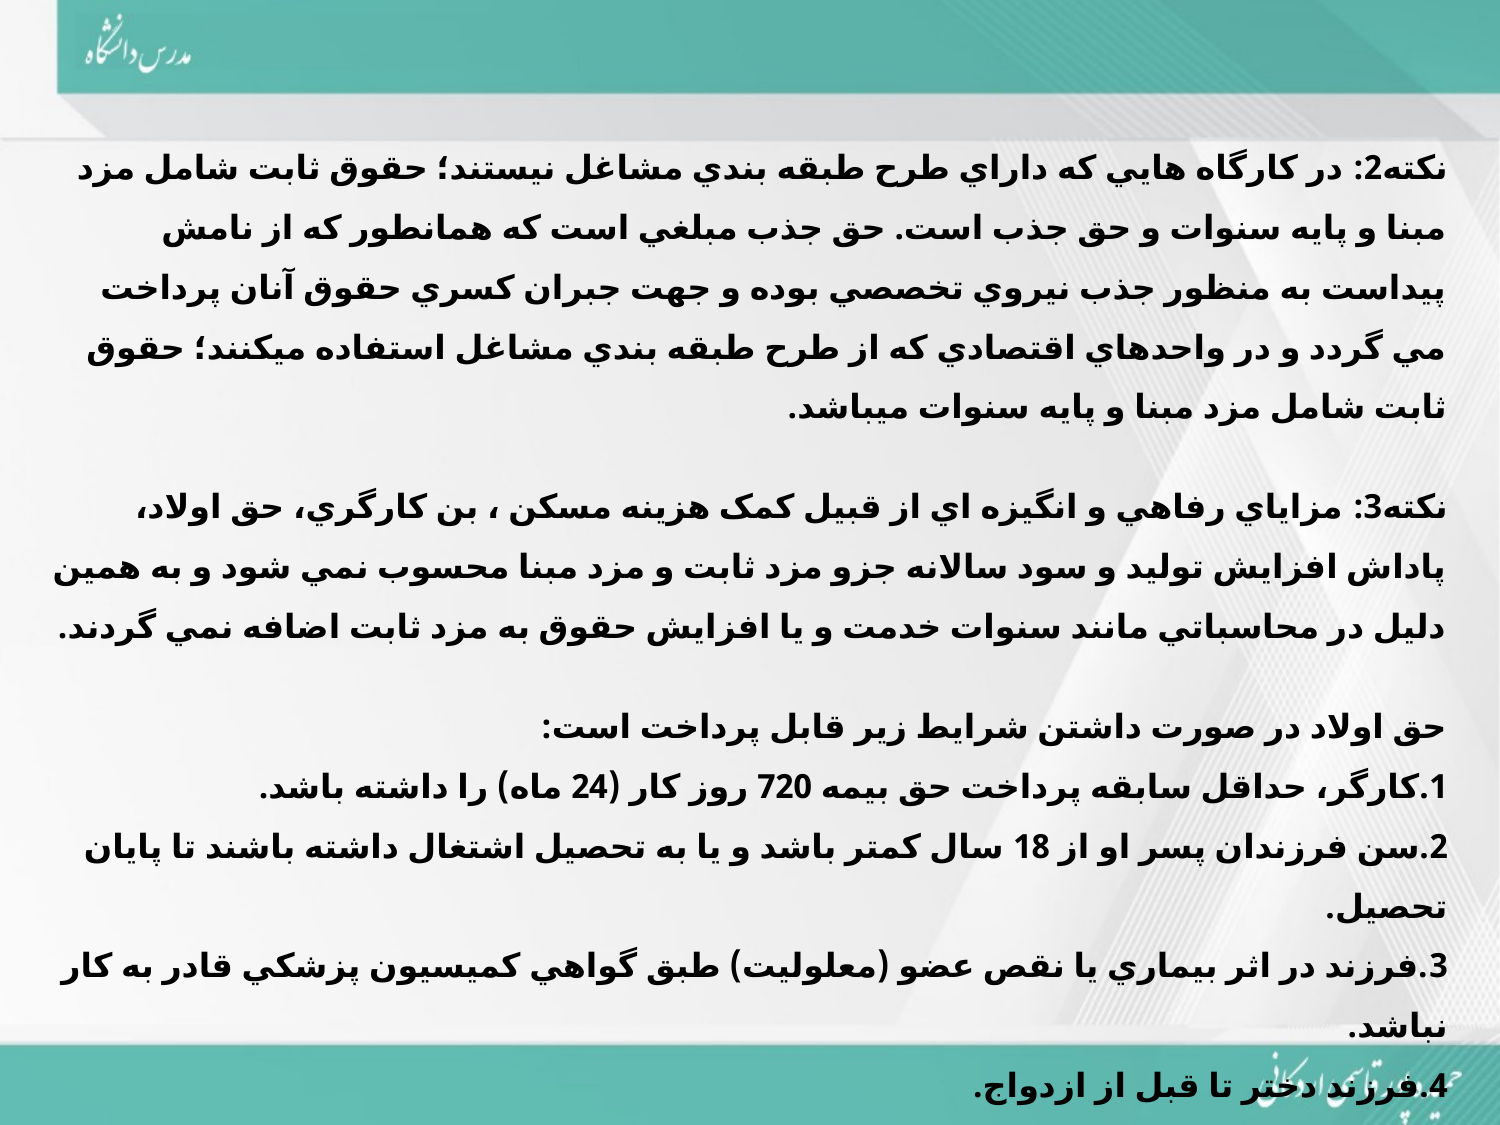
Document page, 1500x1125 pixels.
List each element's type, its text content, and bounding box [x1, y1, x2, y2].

text_box نکته2: در کارگاه هايي که داراي طرح طبقه بندي مشاغل نيستند؛ حقوق ثابت شامل مزد مبنا و پايه سنوات و حق جذب است. حق جذب مبلغي است که همانطور که از نامش پيداست به منظور جذب نيروي تخصصي بوده و جهت جبران کسري حقوق آنان پرداخت مي گردد و در واحدهاي اقتصادي که از طرح طبقه بندي مشاغل استفاده مي­کنند؛ حقوق ثابت شامل مزد مبنا و پايه سنوات مي­باشد. نکته3: مزاياي رفاهي و انگيزه اي از قبيل کمک هزينه مسکن ، بن کارگري، حق اولاد، پاداش افزايش توليد و سود سالانه جزو مزد ثابت و مزد مبنا محسوب نمي شود و به همين دليل در محاسباتي مانند سنوات خدمت و يا افزايش حقوق به مزد ثابت اضافه نمي گردند. حق اولاد در صورت داشتن شرايط زير قابل پرداخت است: 1.کارگر، حداقل سابقه پرداخت حق بيمه 720 روز کار (24 ماه) را داشته باشد. 2.سن فرزندان پسر او از 18 سال کمتر باشد و يا به تحصيل اشتغال داشته باشند تا پايان تحصيل. 3.فرزند در اثر بيماري يا نقص عضو (معلوليت) طبق گواهي کميسيون پزشکي قادر به کار نباشد. 4.فرزند دختر تا قبل از ازدواج. مبلغ حق اولاد براي هر فرزند معادل 3 برابر حداقل مزد روزانه خواهد بود.(اين مبلغ بابت هر تعداد فرزند قابل پرداخت است.) [33, 19, 1463, 1125]
picture [0, 0, 1500, 1125]
